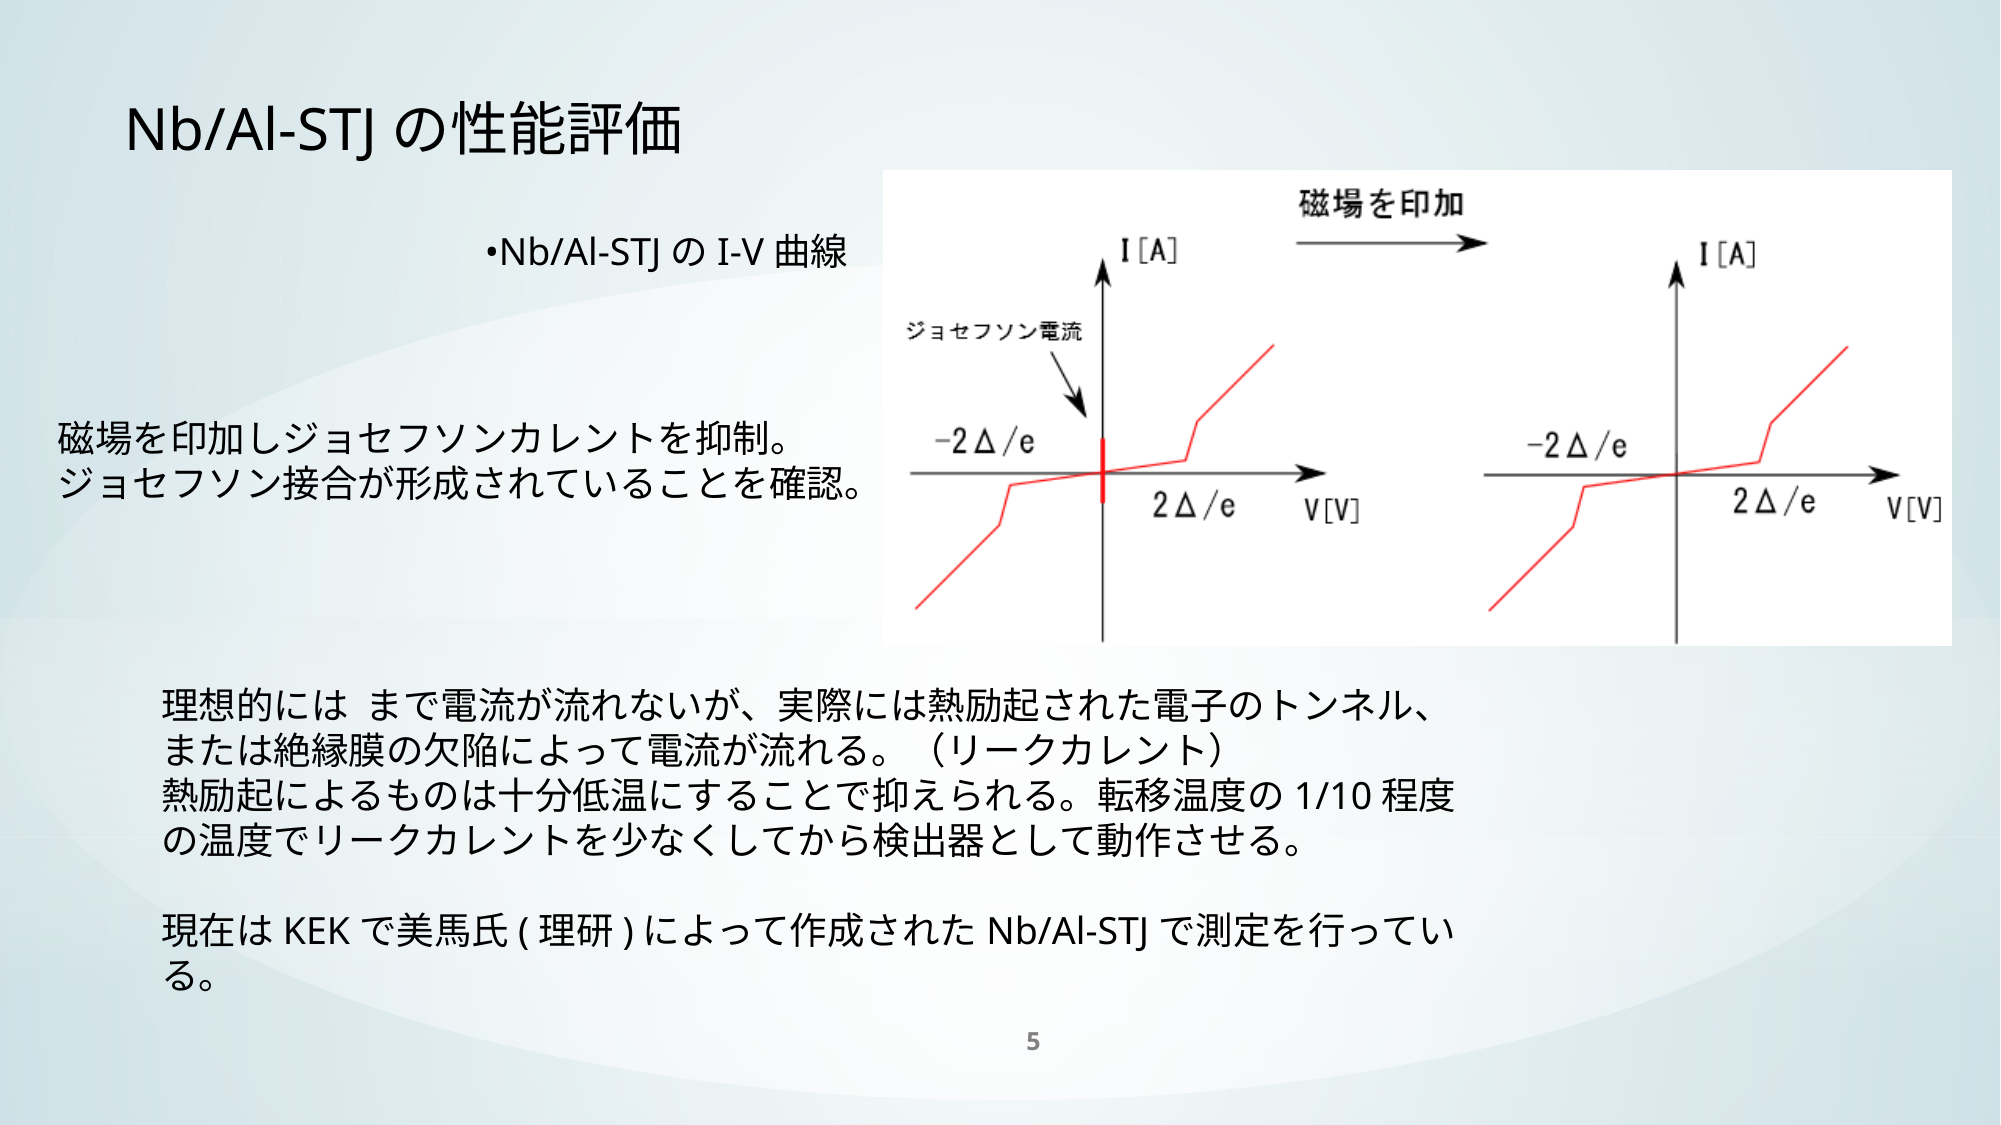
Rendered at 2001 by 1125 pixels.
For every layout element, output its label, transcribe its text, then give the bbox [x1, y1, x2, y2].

text_box Nb/Al-STJの性能評価 [109, 84, 1300, 170]
text_box 磁場を印加しジョセフソンカレントを抑制。 ジョセフソン接合が形成されていることを確認。 [43, 407, 877, 513]
slide_number 5 [833, 1012, 1234, 1073]
picture [883, 170, 1952, 646]
text_box •Nb/Al-STJのI-V曲線 [470, 221, 877, 281]
